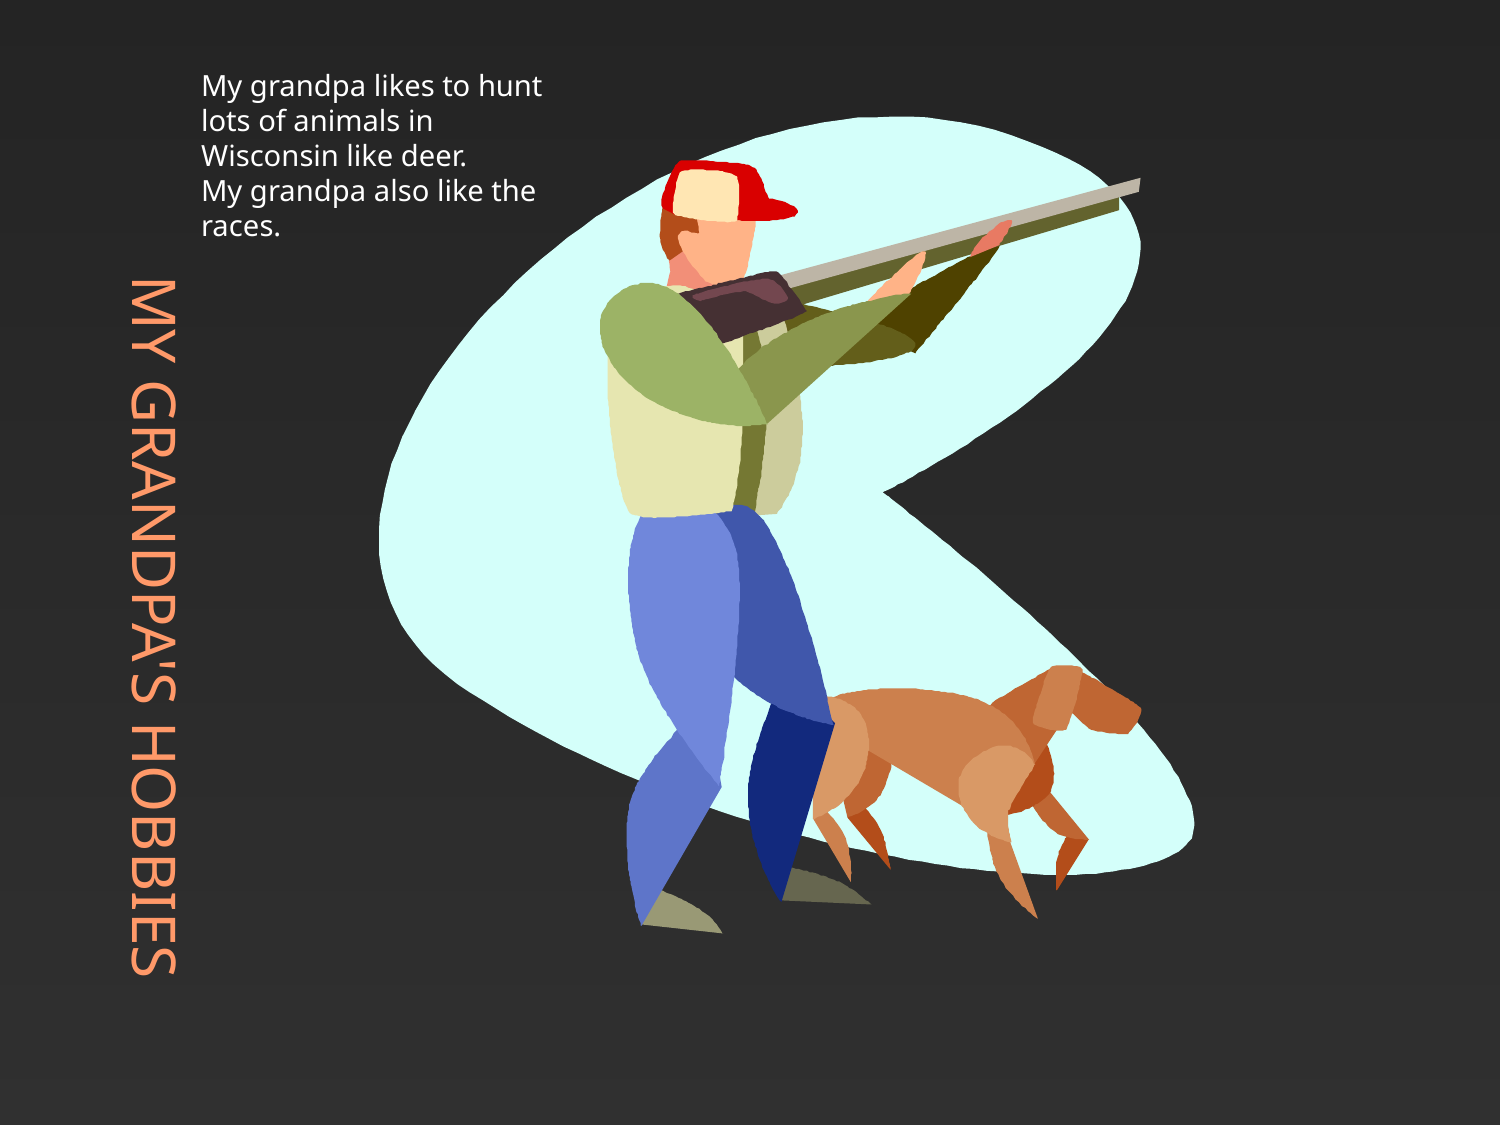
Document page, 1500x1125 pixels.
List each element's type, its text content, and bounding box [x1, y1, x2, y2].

picture [362, 99, 1211, 951]
list My grandpa likes to hunt lots of animals in Wisconsin like deer. My grandpa also like the races. [186, 60, 587, 1036]
title My grandpa's hobbies [50, 37, 200, 1013]
